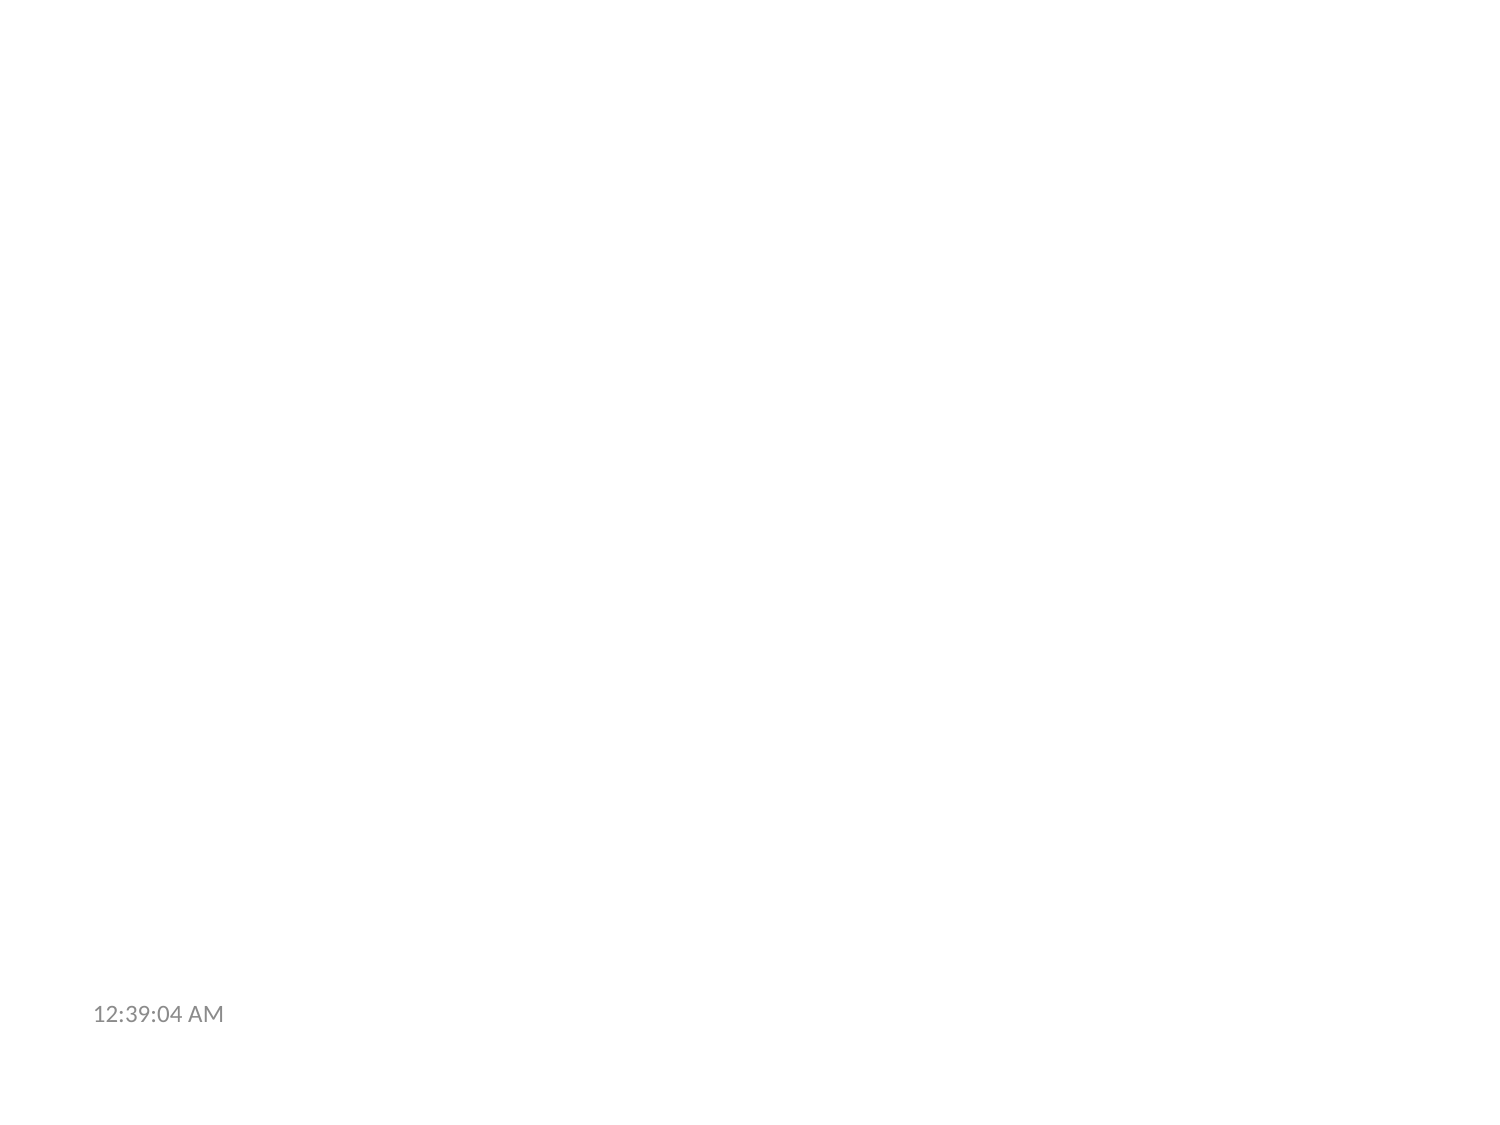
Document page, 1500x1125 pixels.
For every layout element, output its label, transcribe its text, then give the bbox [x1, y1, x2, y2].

text_box 3:35:09 PM [77, 982, 428, 1043]
